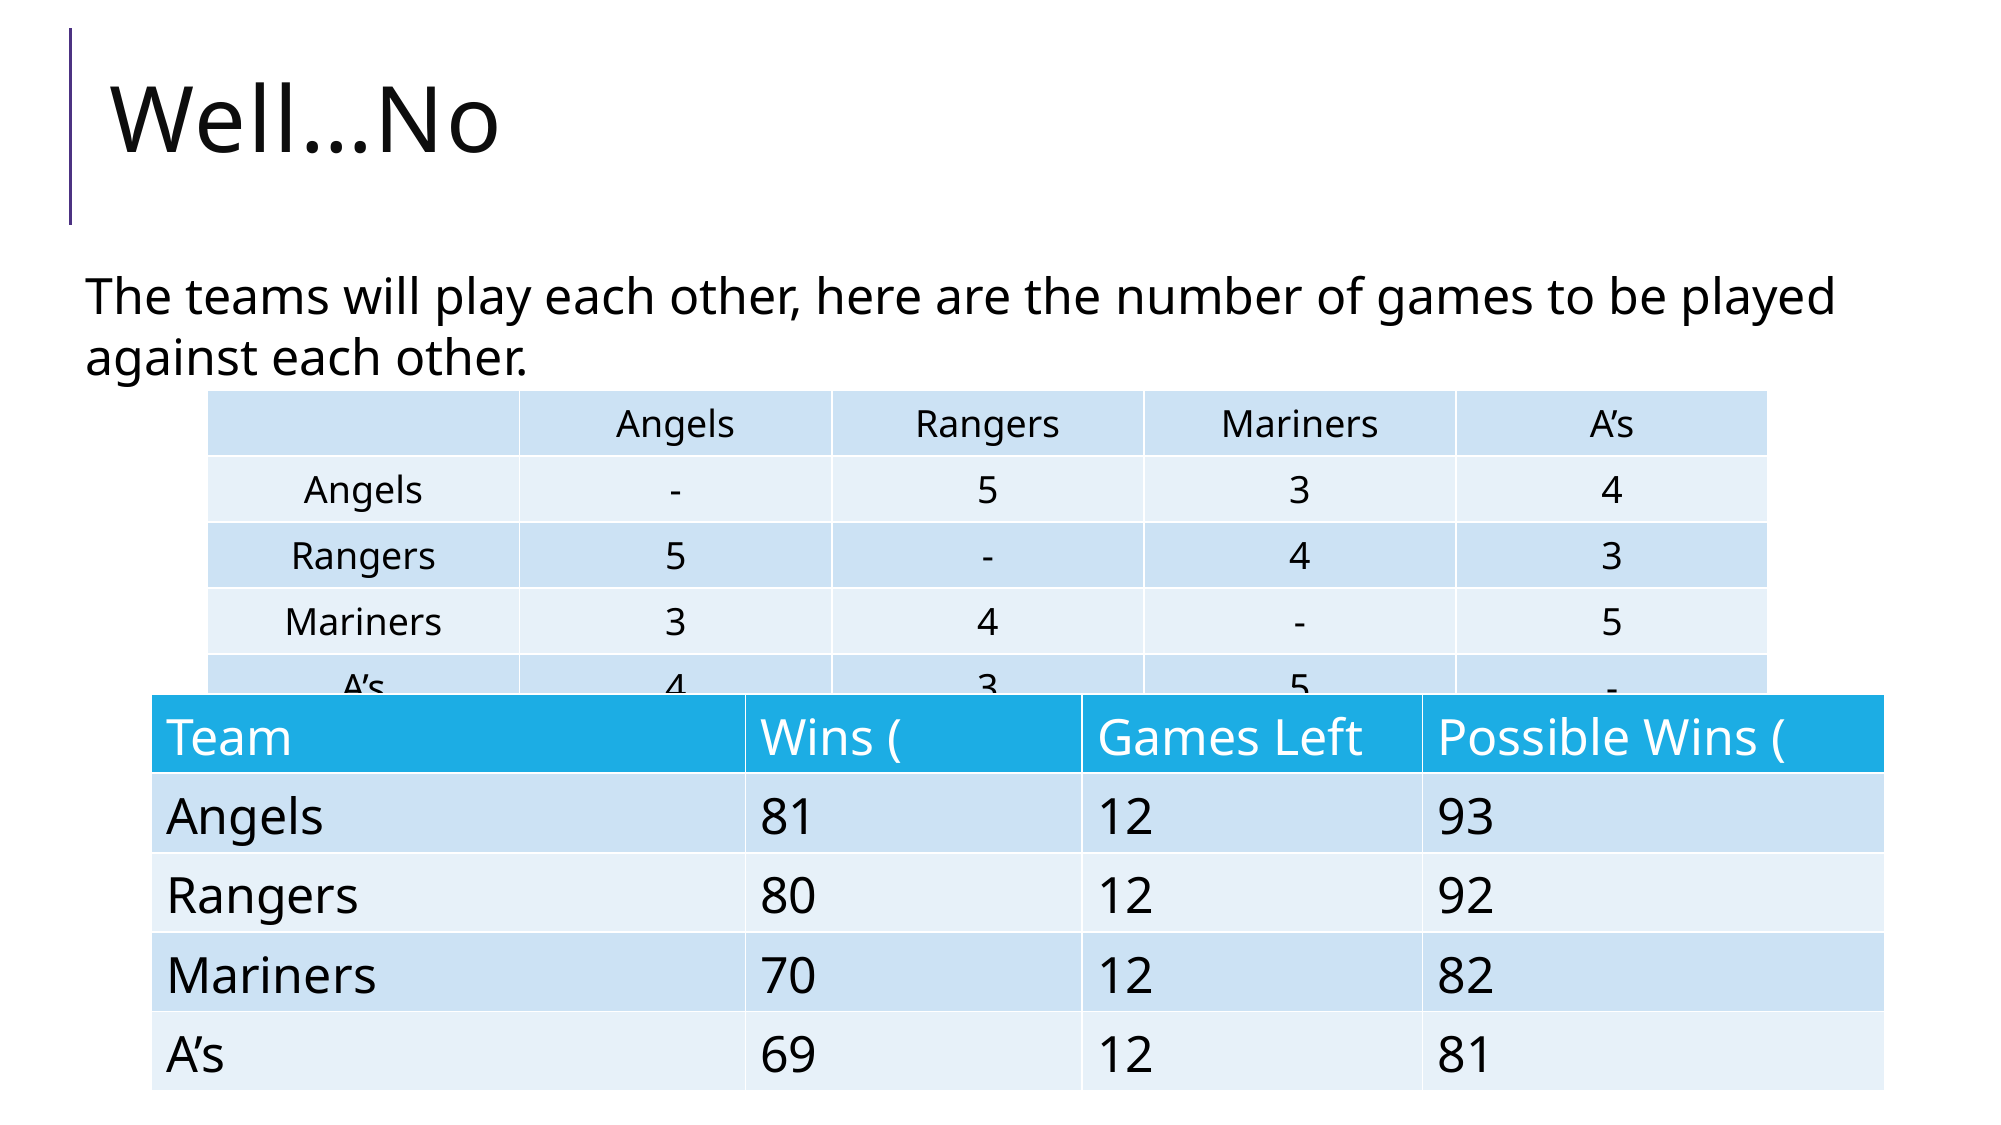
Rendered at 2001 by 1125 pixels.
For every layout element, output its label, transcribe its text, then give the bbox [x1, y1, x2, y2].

title Well…No [94, 43, 1930, 210]
text_box The teams will play each other, here are the number of games to be played against each other. [71, 257, 1899, 393]
